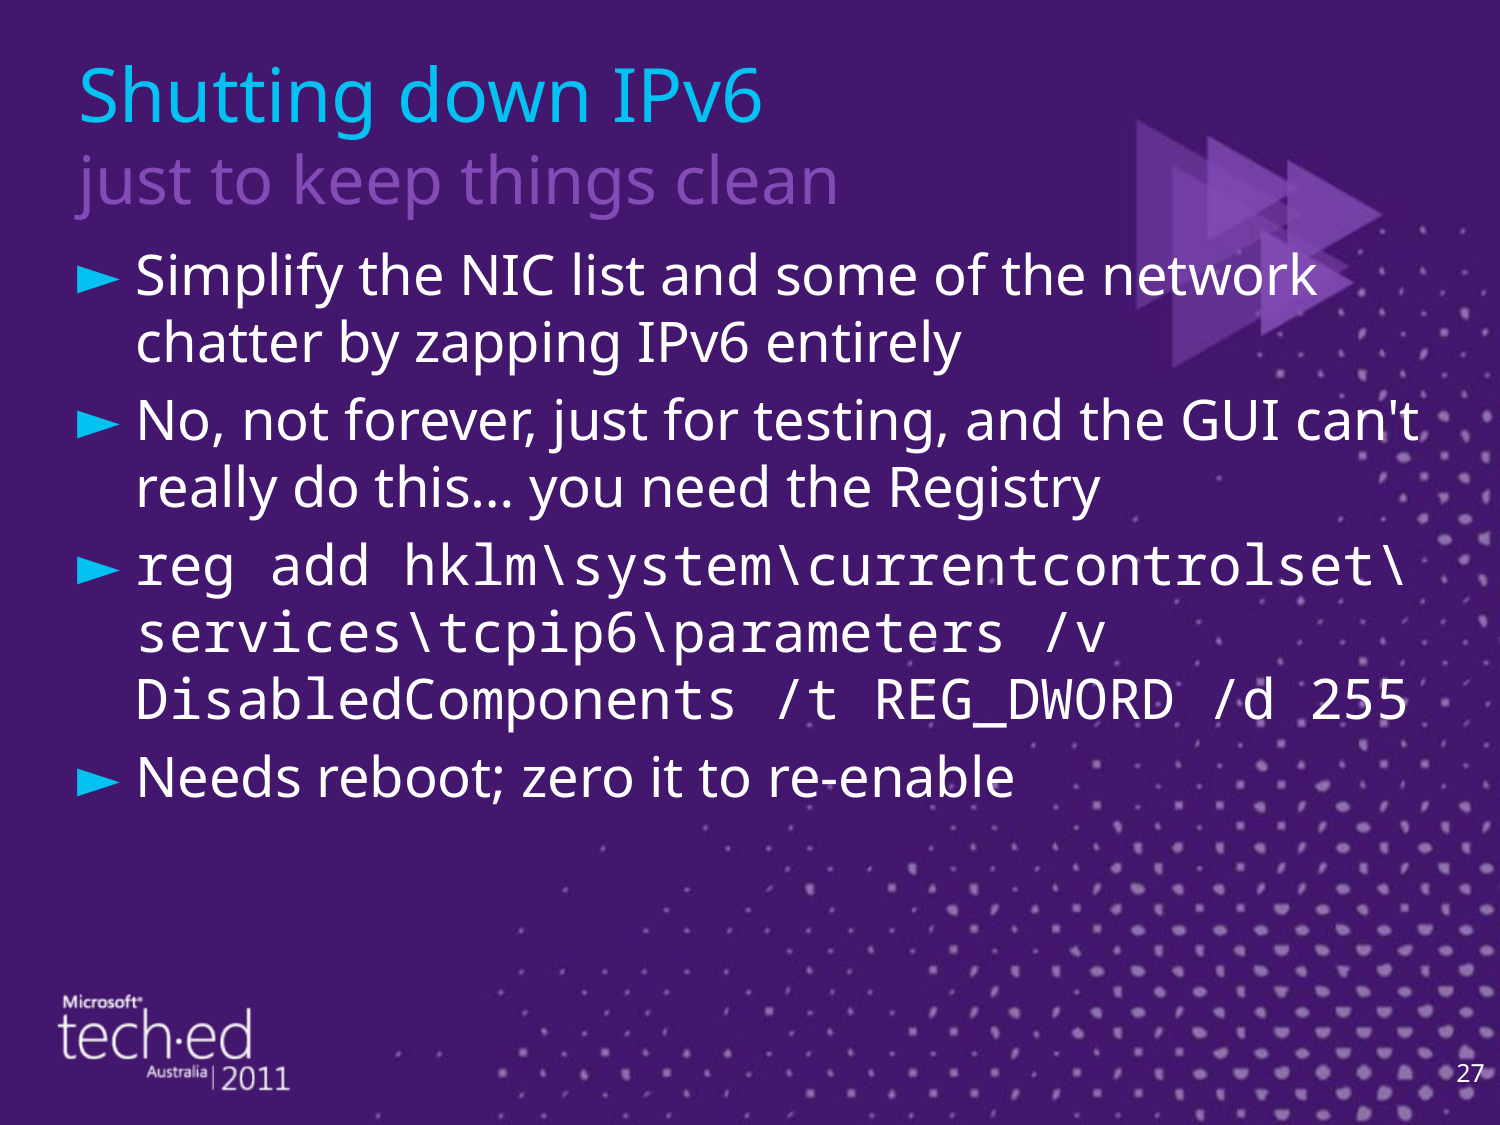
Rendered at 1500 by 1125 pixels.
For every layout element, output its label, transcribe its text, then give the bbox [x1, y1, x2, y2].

title Shutting down IPv6 just to keep things clean [63, 37, 1438, 229]
picture [0, 0, 1500, 1125]
slide_number 27 [1187, 1037, 1500, 1113]
list Simplify the NIC list and some of the network chatter by zapping IPv6 entirely No, not forever, just for testing, and the GUI can't really do this… you need the Registry reg add hklm\system\currentcontrolset\services\tcpip6\parameters /v DisabledComponents /t REG_DWORD /d 255 Needs reboot; zero it to re-enable [62, 231, 1438, 846]
